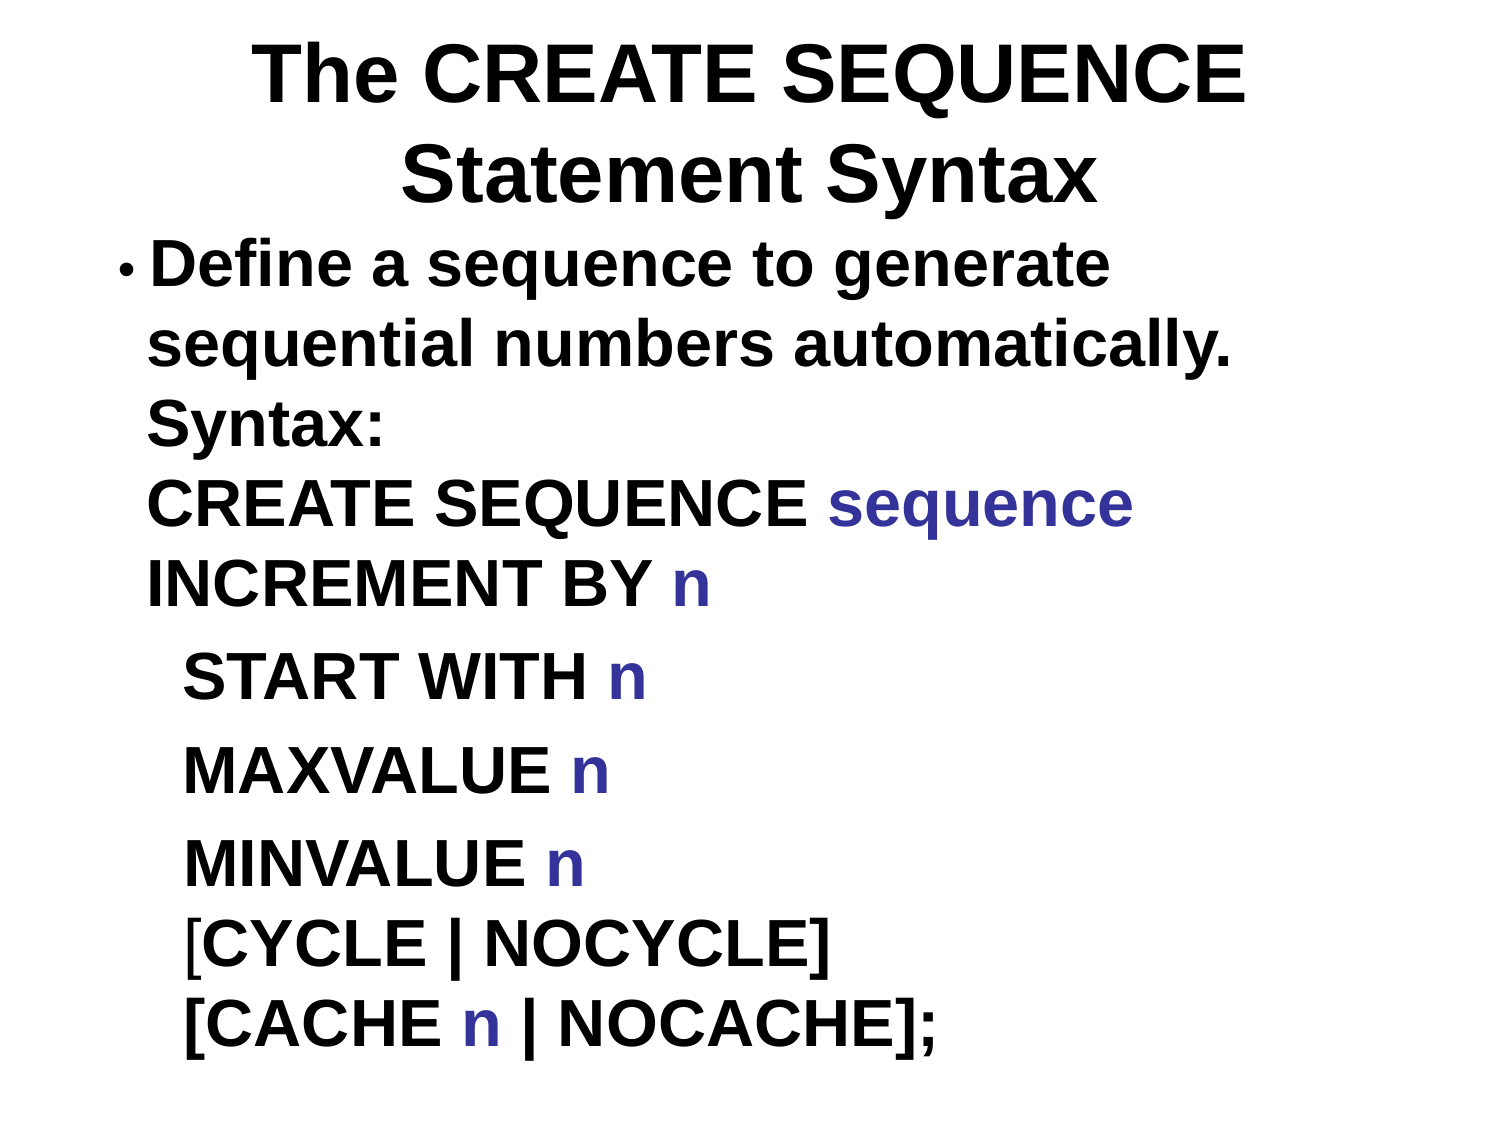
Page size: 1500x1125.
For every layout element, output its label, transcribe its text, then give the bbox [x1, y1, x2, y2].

title The CREATE SEQUENCE Statement Syntax [74, 74, 1426, 212]
list • Define a sequence to generate sequential numbers automatically. Syntax: CREATE SEQUENCE sequence INCREMENT BY n START WITH n MAXVALUE n MINVALUE n [CYCLE | NOCYCLE] [CACHE n | NOCACHE]; [74, 212, 1426, 1125]
